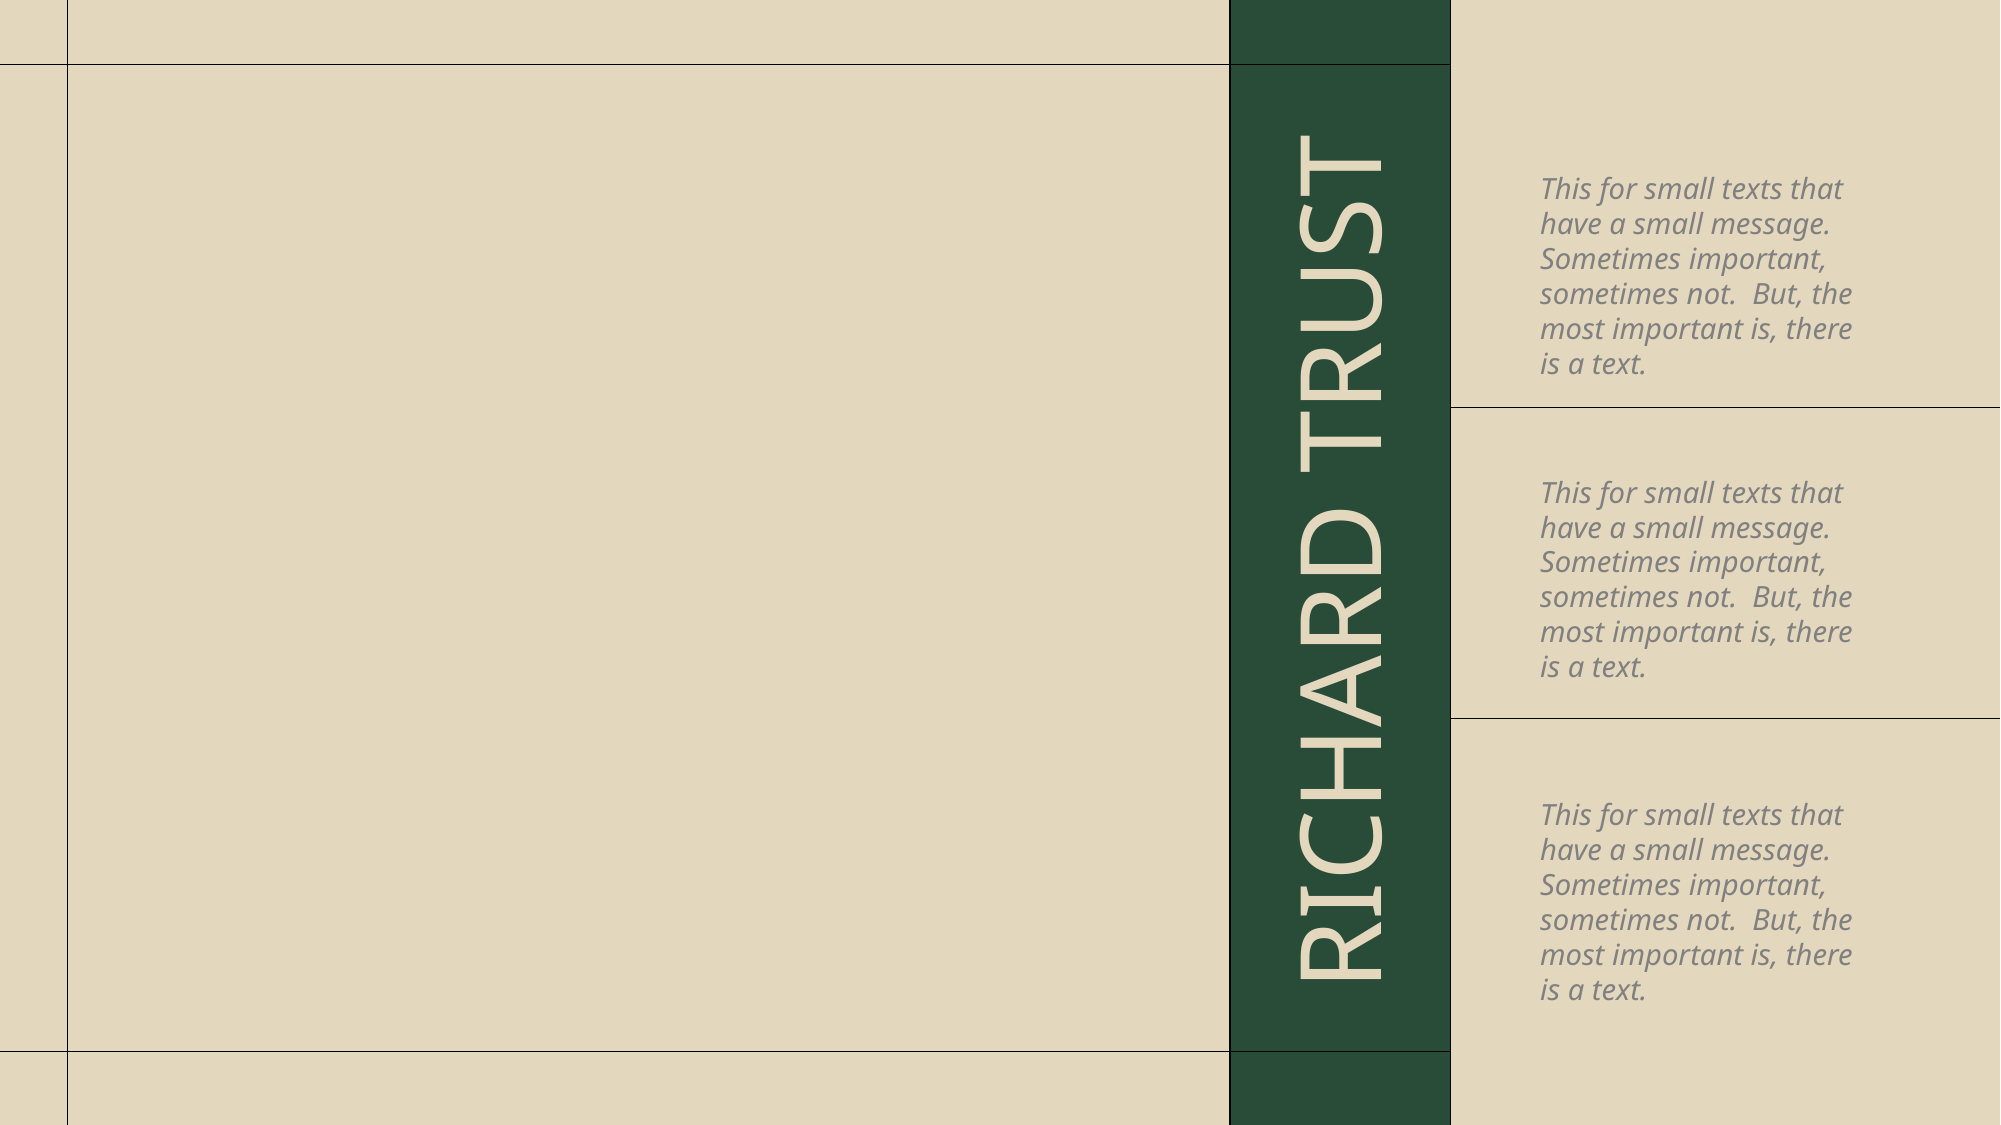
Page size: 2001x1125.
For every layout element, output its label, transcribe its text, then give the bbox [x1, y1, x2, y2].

text_box [1231, 1052, 1450, 1125]
text_box This for small texts that have a small message. Sometimes important, sometimes not. But, the most important is, there is a text. [1525, 788, 1880, 1014]
text_box This for small texts that have a small message. Sometimes important, sometimes not. But, the most important is, there is a text. [1525, 162, 1880, 388]
text_box This for small texts that have a small message. Sometimes important, sometimes not. But, the most important is, there is a text. [1525, 466, 1880, 692]
text_box [1231, 65, 1450, 1051]
picture [67, 67, 1230, 1058]
text_box [1231, 0, 1450, 64]
text_box RICHARD TRUST [1261, 120, 1411, 1005]
